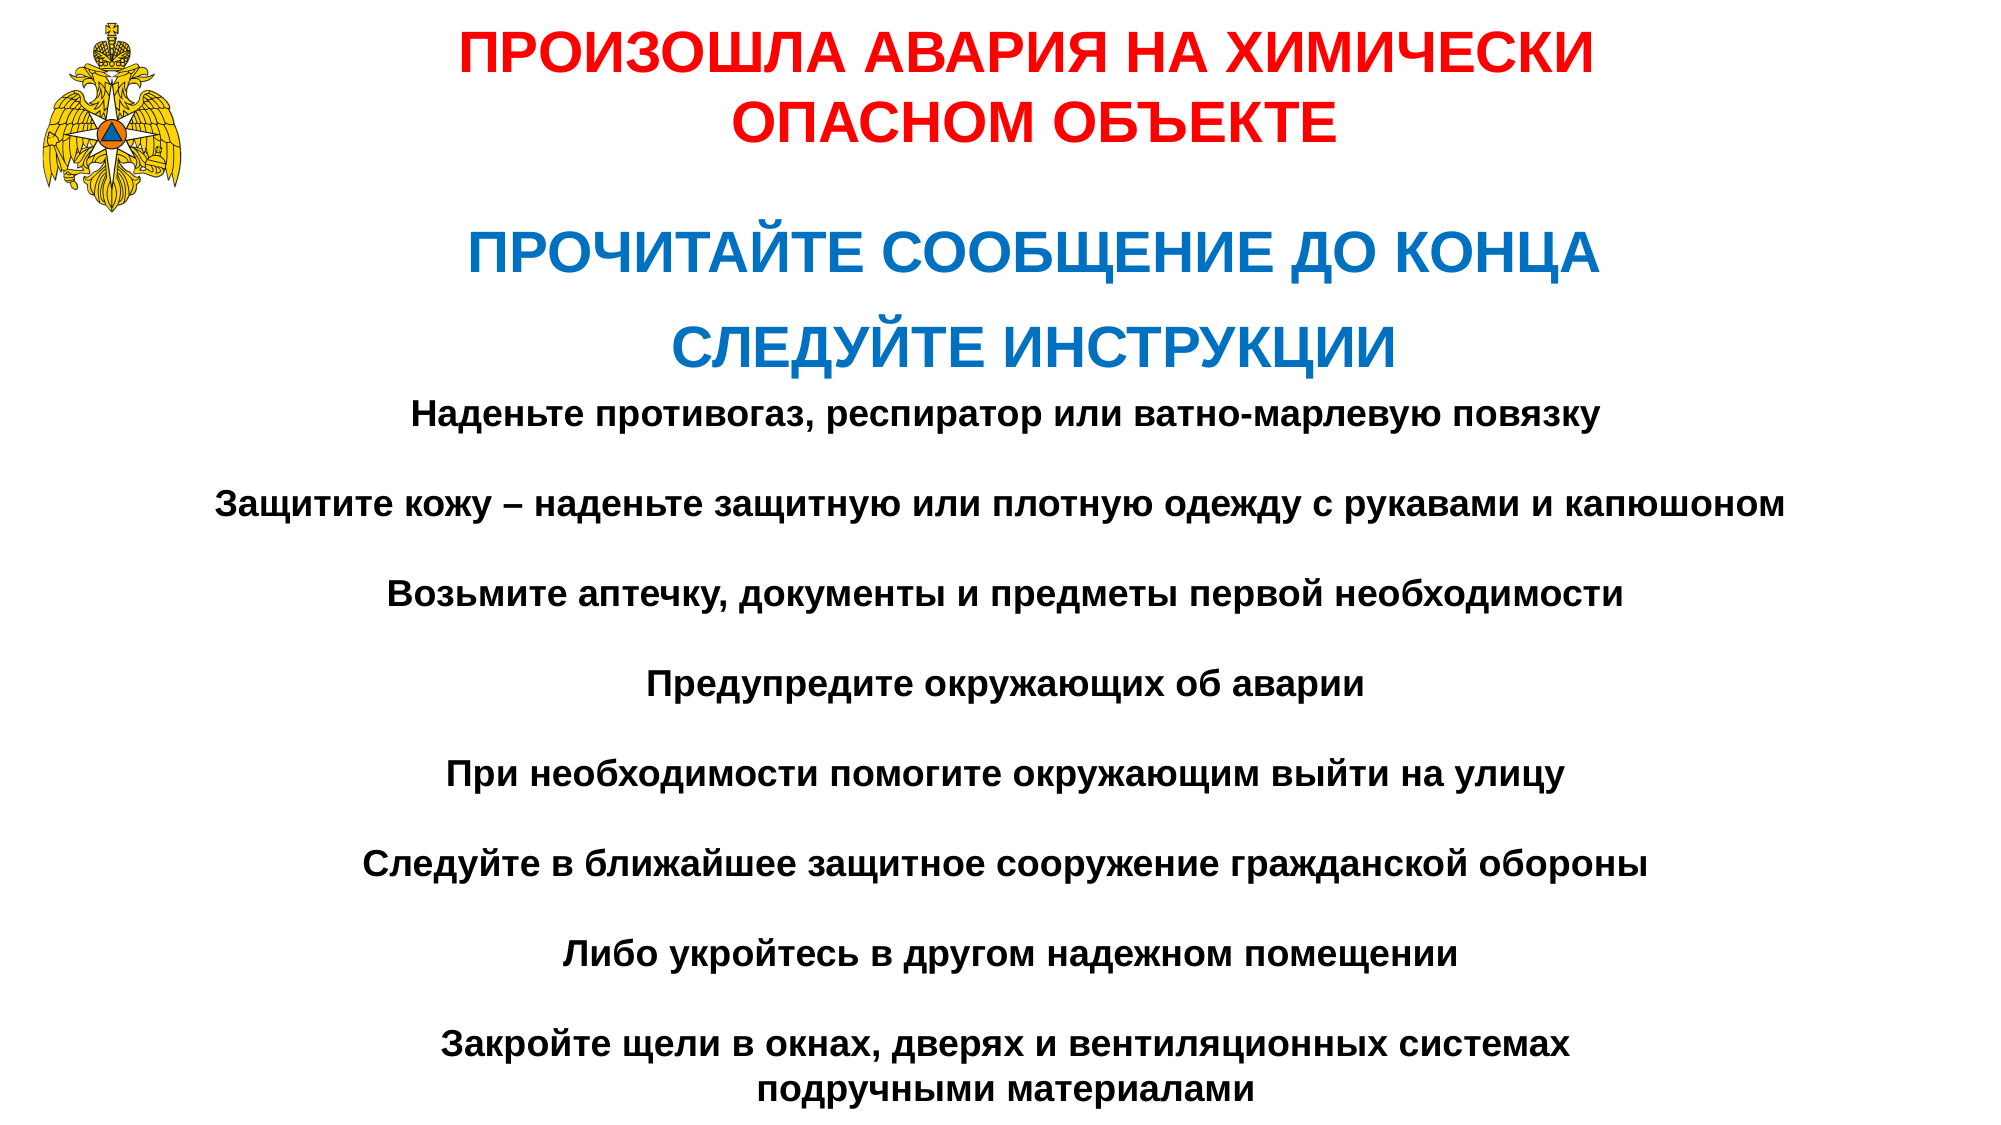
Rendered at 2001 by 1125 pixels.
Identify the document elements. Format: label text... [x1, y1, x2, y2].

picture [0, 0, 278, 232]
text_box ПРОИЗОШЛА АВАРИЯ НА ХИМИЧЕСКИ ОПАСНОМ ОБЪЕКТЕ ПРОЧИТАЙТЕ СООБЩЕНИЕ ДО КОНЦА СЛЕДУЙТЕ ИНСТРУКЦИИ [220, 7, 1850, 381]
text_box Наденьте противогаз, респиратор или ватно-марлевую повязку Защитите кожу – наденьте защитную или плотную одежду с рукавами и капюшоном Возьмите аптечку, документы и предметы первой необходимости Предупредите окружающих об аварии При необходимости помогите окружающим выйти на улицу Следуйте в ближайшее защитное сооружение гражданской обороны Либо укройтесь в другом надежном помещении Закройте щели в окнах, дверях и вентиляционных системах подручными материалами [43, 381, 1969, 1116]
